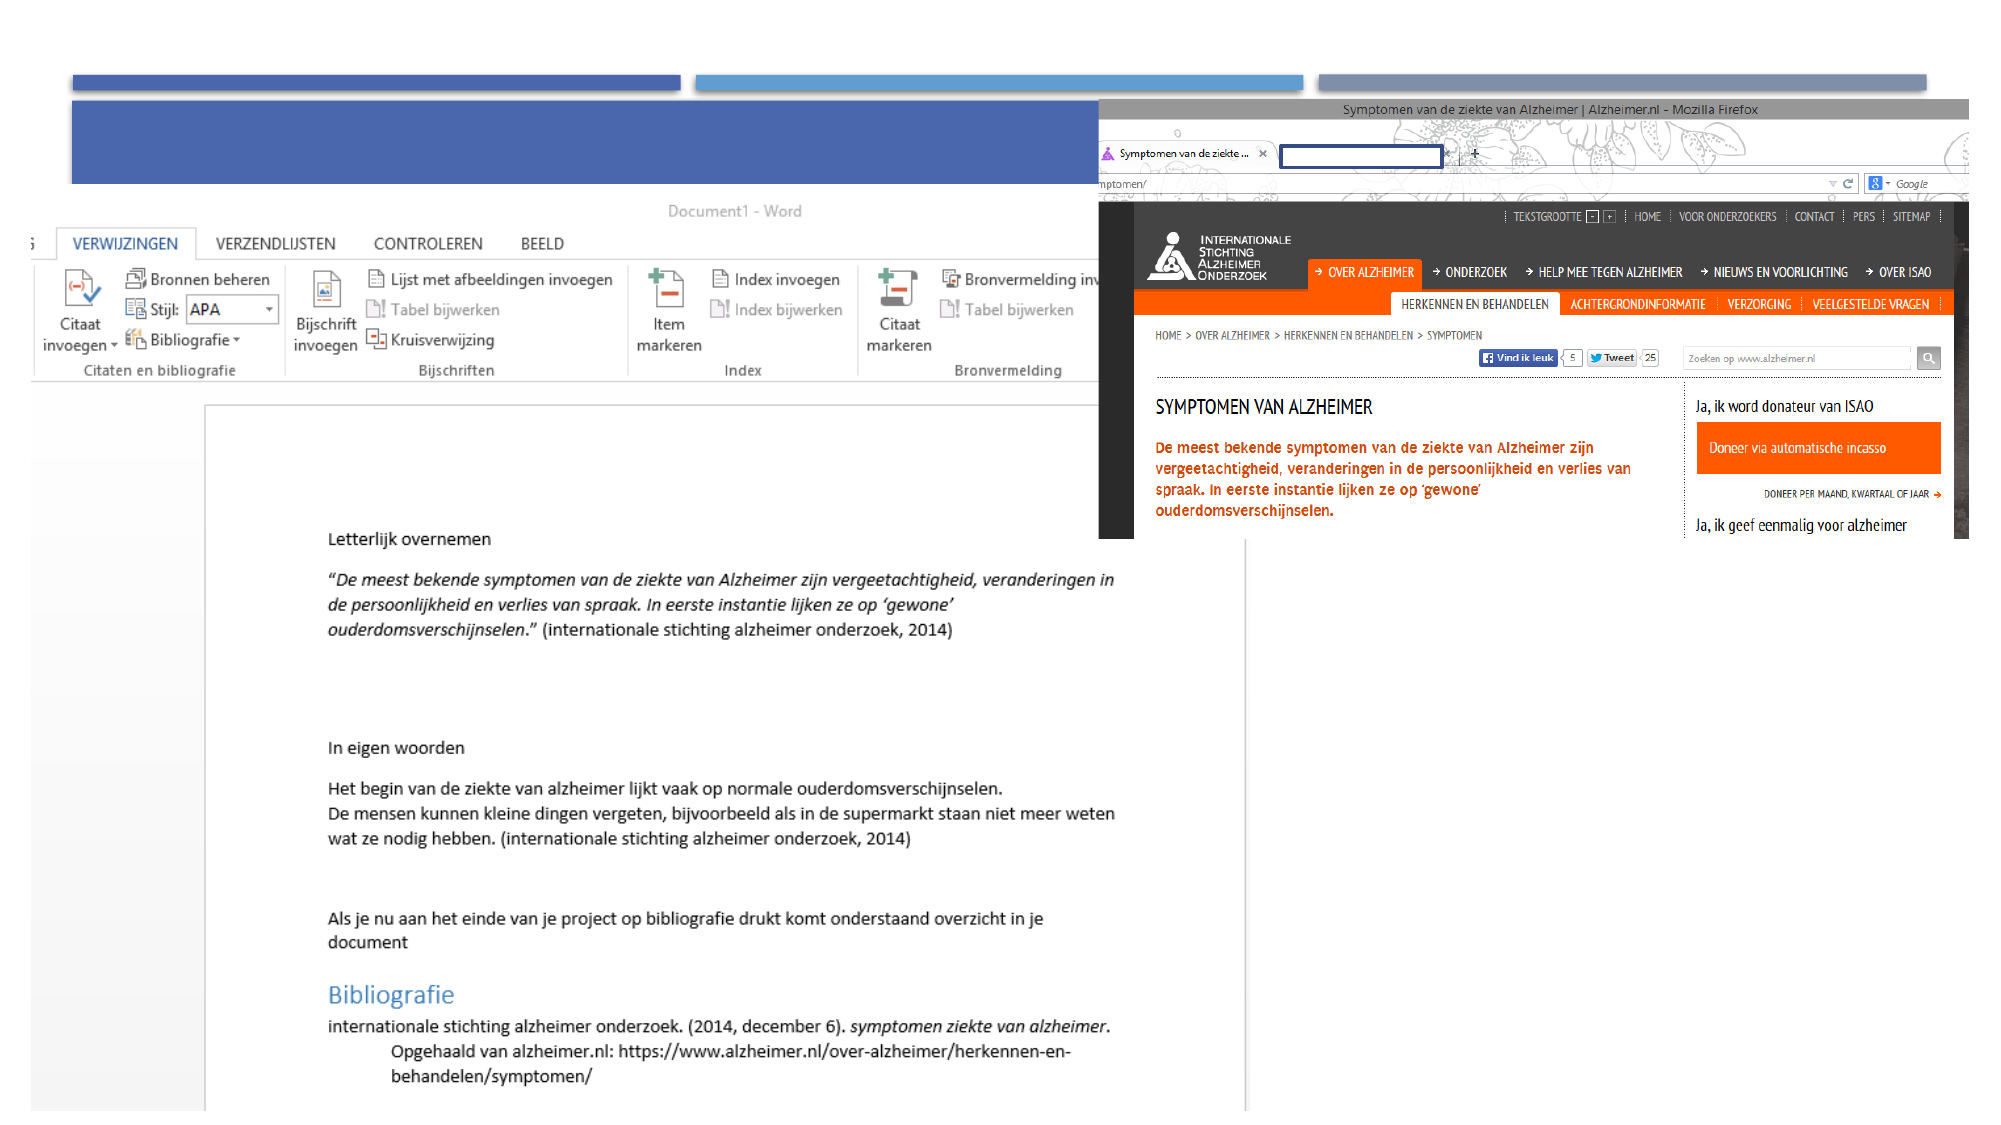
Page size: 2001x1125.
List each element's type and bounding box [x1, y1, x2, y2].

list [30, 184, 1251, 1112]
picture [1098, 99, 1970, 540]
